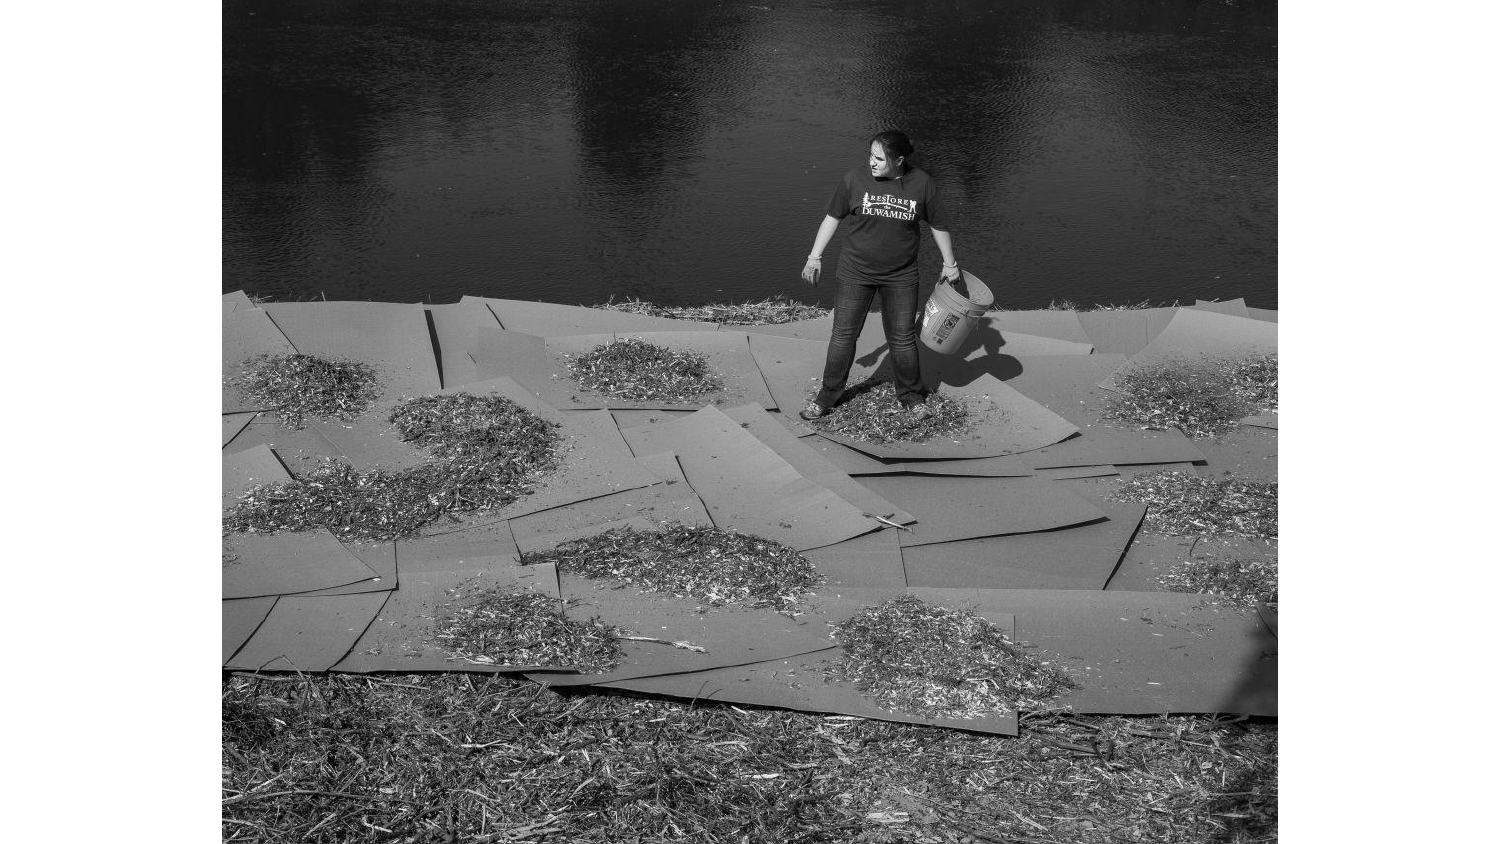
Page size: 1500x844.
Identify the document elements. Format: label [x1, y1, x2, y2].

picture [222, 0, 1278, 844]
